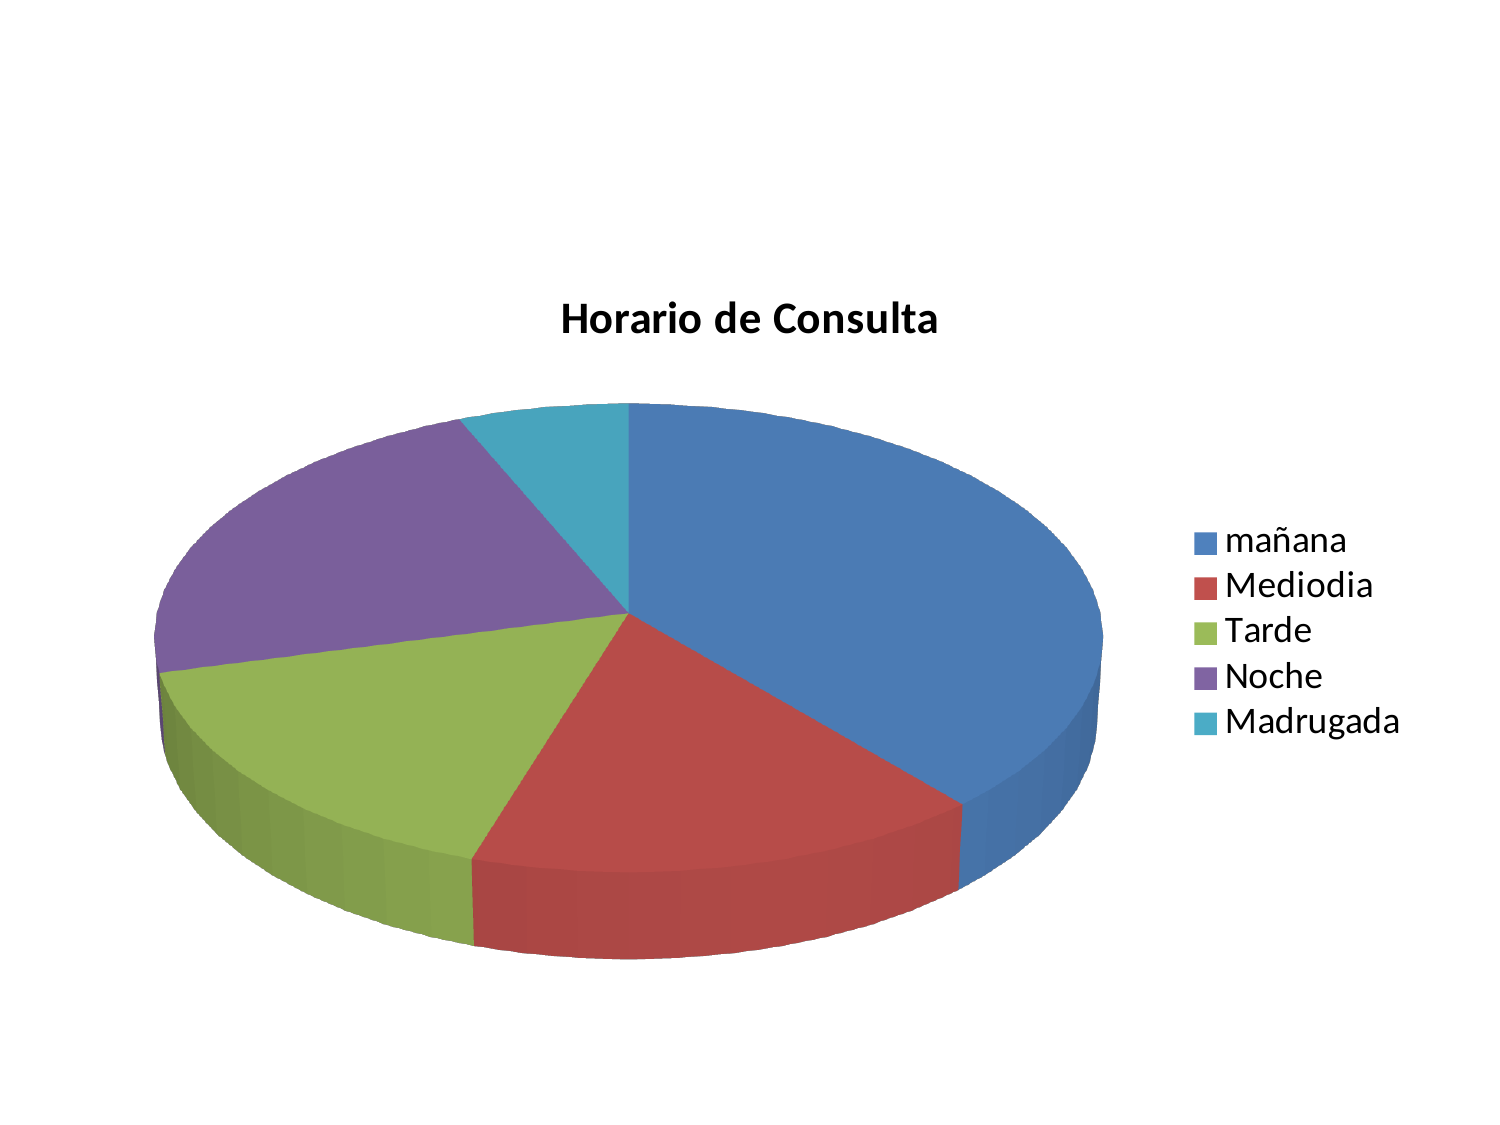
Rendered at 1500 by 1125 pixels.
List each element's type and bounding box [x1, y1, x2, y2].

chart [74, 262, 1426, 1006]
